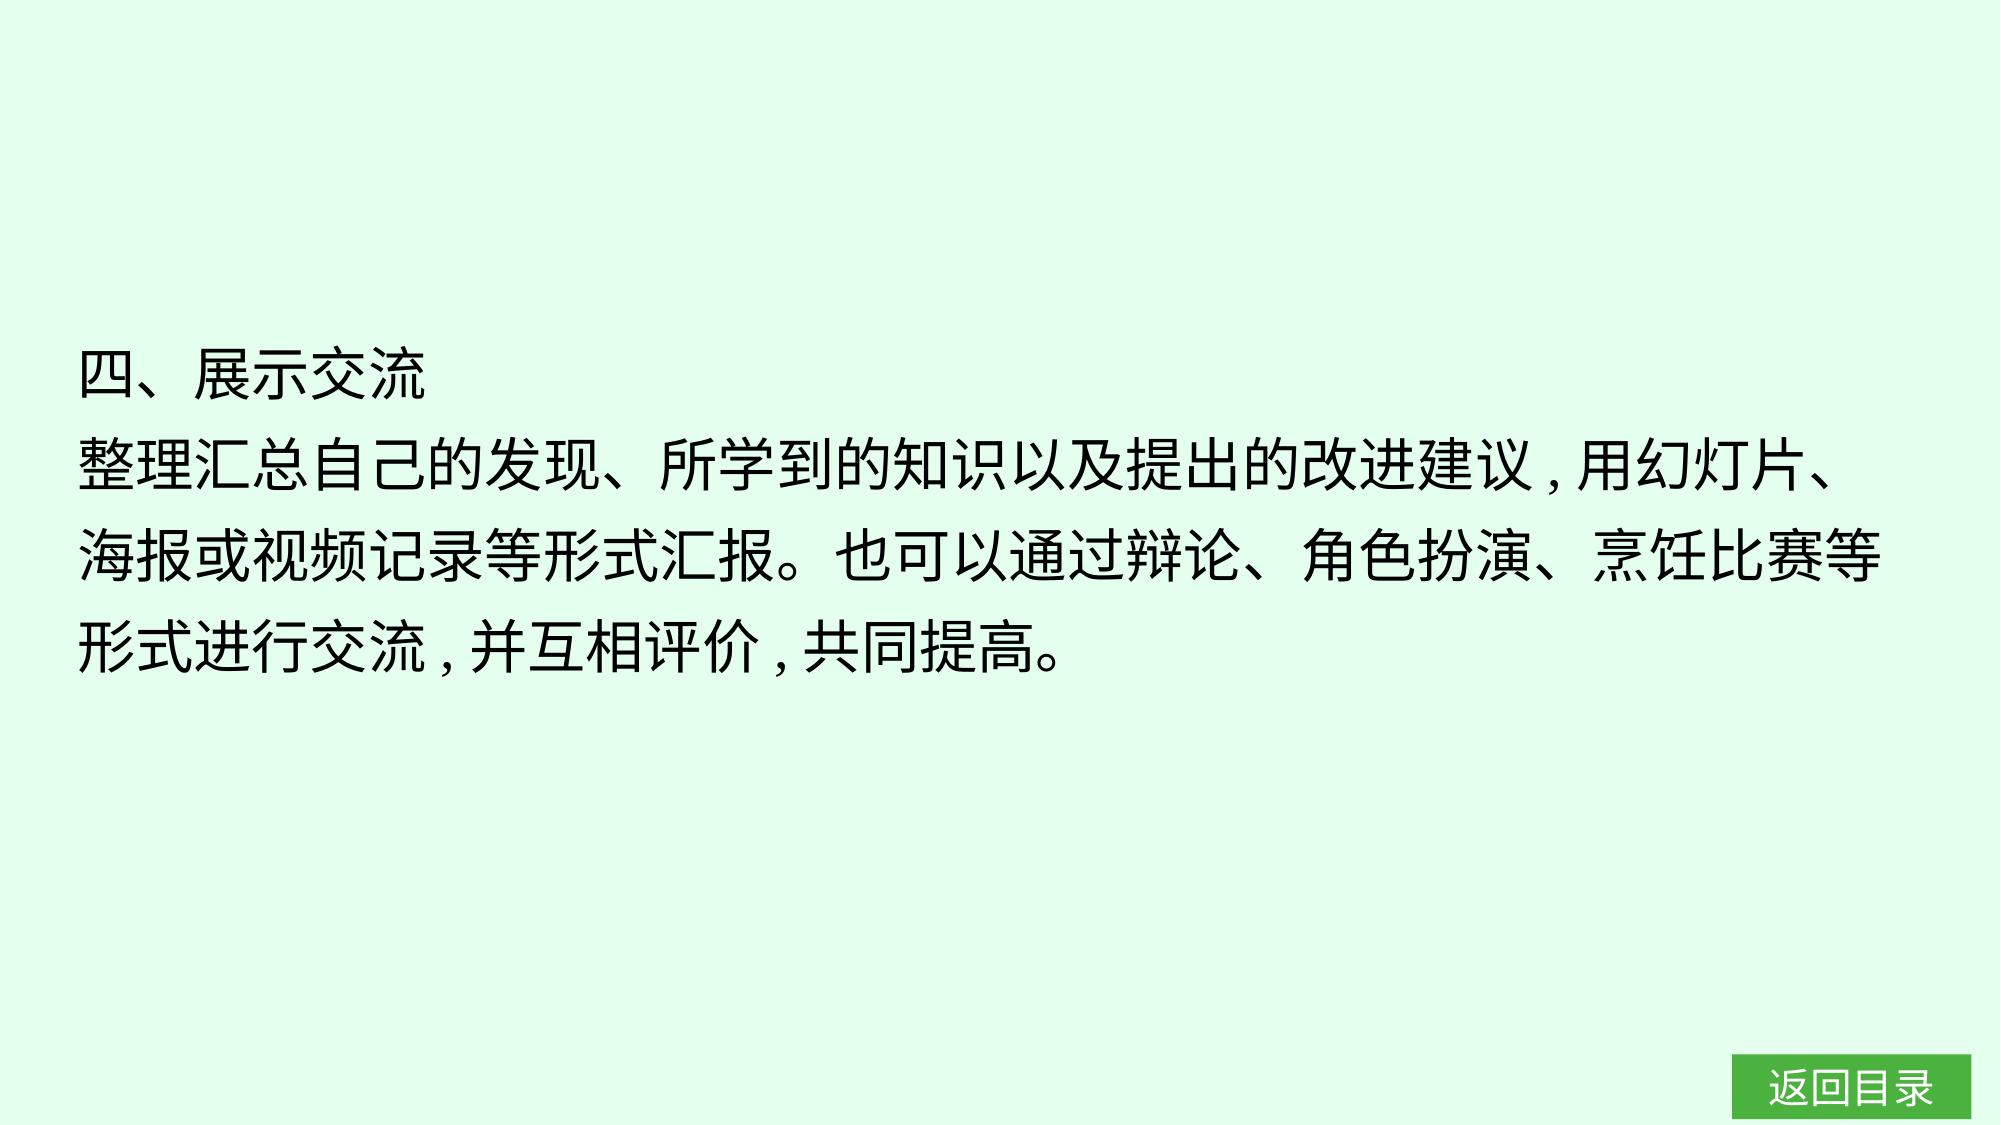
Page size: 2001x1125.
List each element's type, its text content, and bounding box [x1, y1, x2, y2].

text_box 四、展示交流 整理汇总自己的发现、所学到的知识以及提出的改进建议,用幻灯片、海报或视频记录等形式汇报。也可以通过辩论、角色扮演、烹饪比赛等形式进行交流,并互相评价,共同提高。 [62, 308, 1938, 688]
